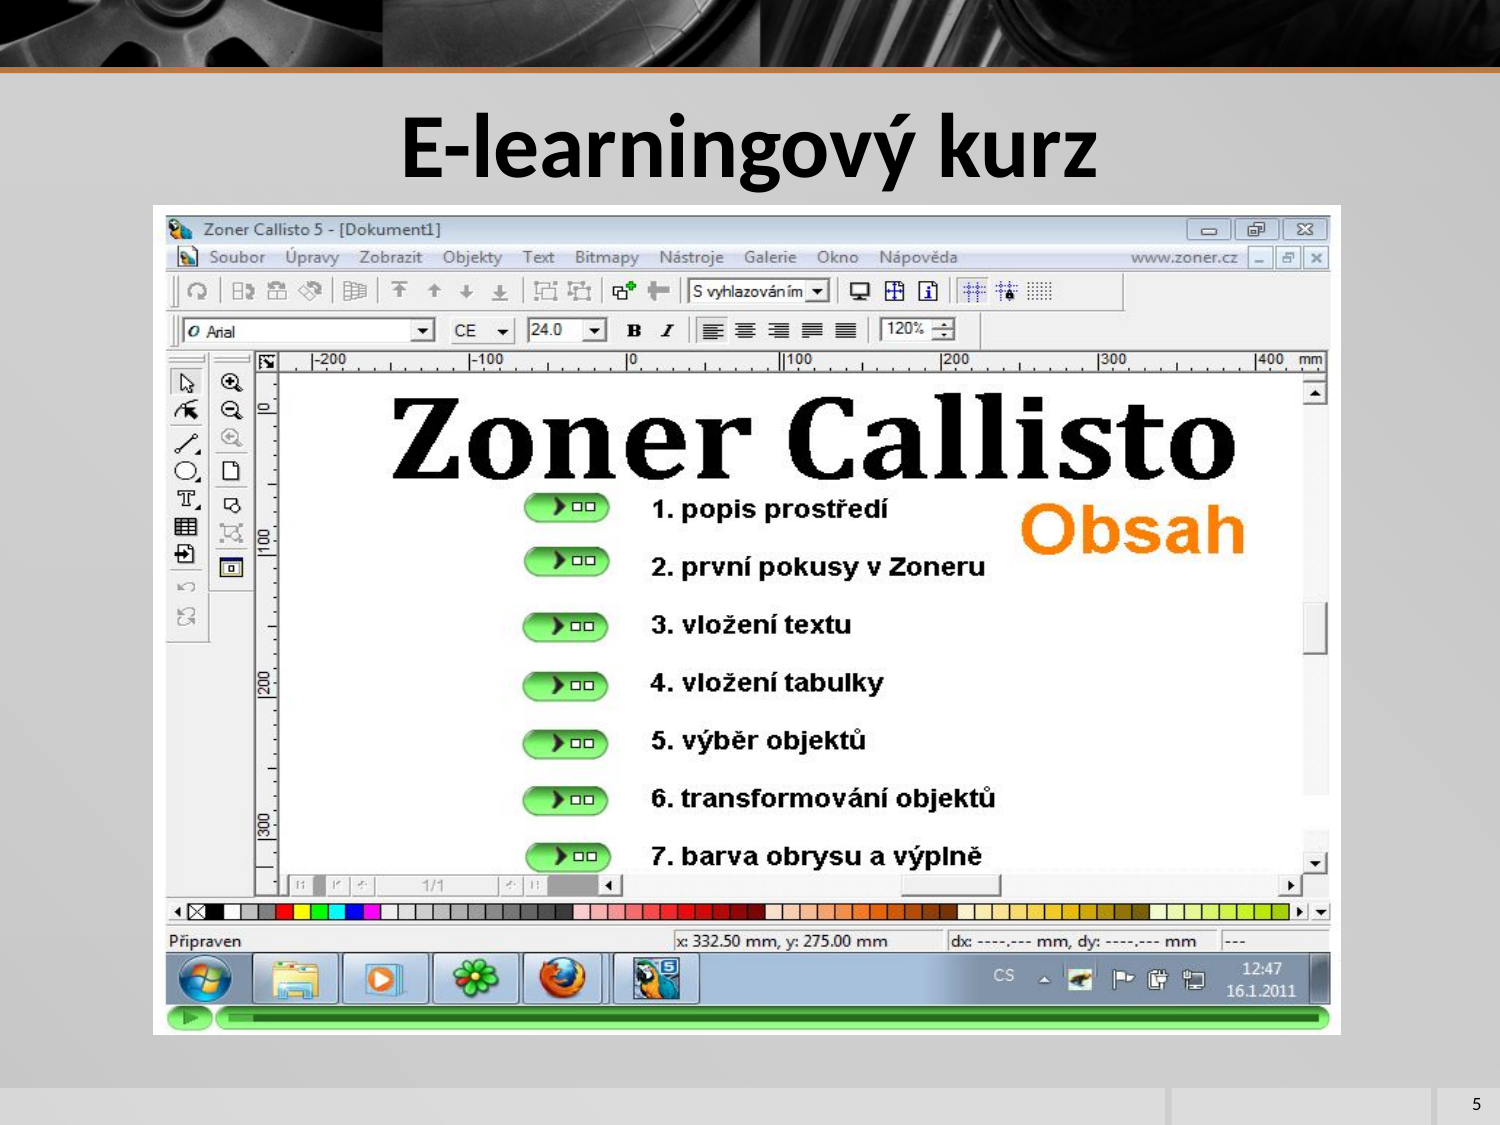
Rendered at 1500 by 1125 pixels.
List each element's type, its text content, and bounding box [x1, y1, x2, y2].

slide_number 5 [1434, 1084, 1497, 1122]
text_box E-learningový kurz [100, 78, 1400, 203]
picture [0, 0, 1500, 67]
picture [153, 204, 1341, 1036]
